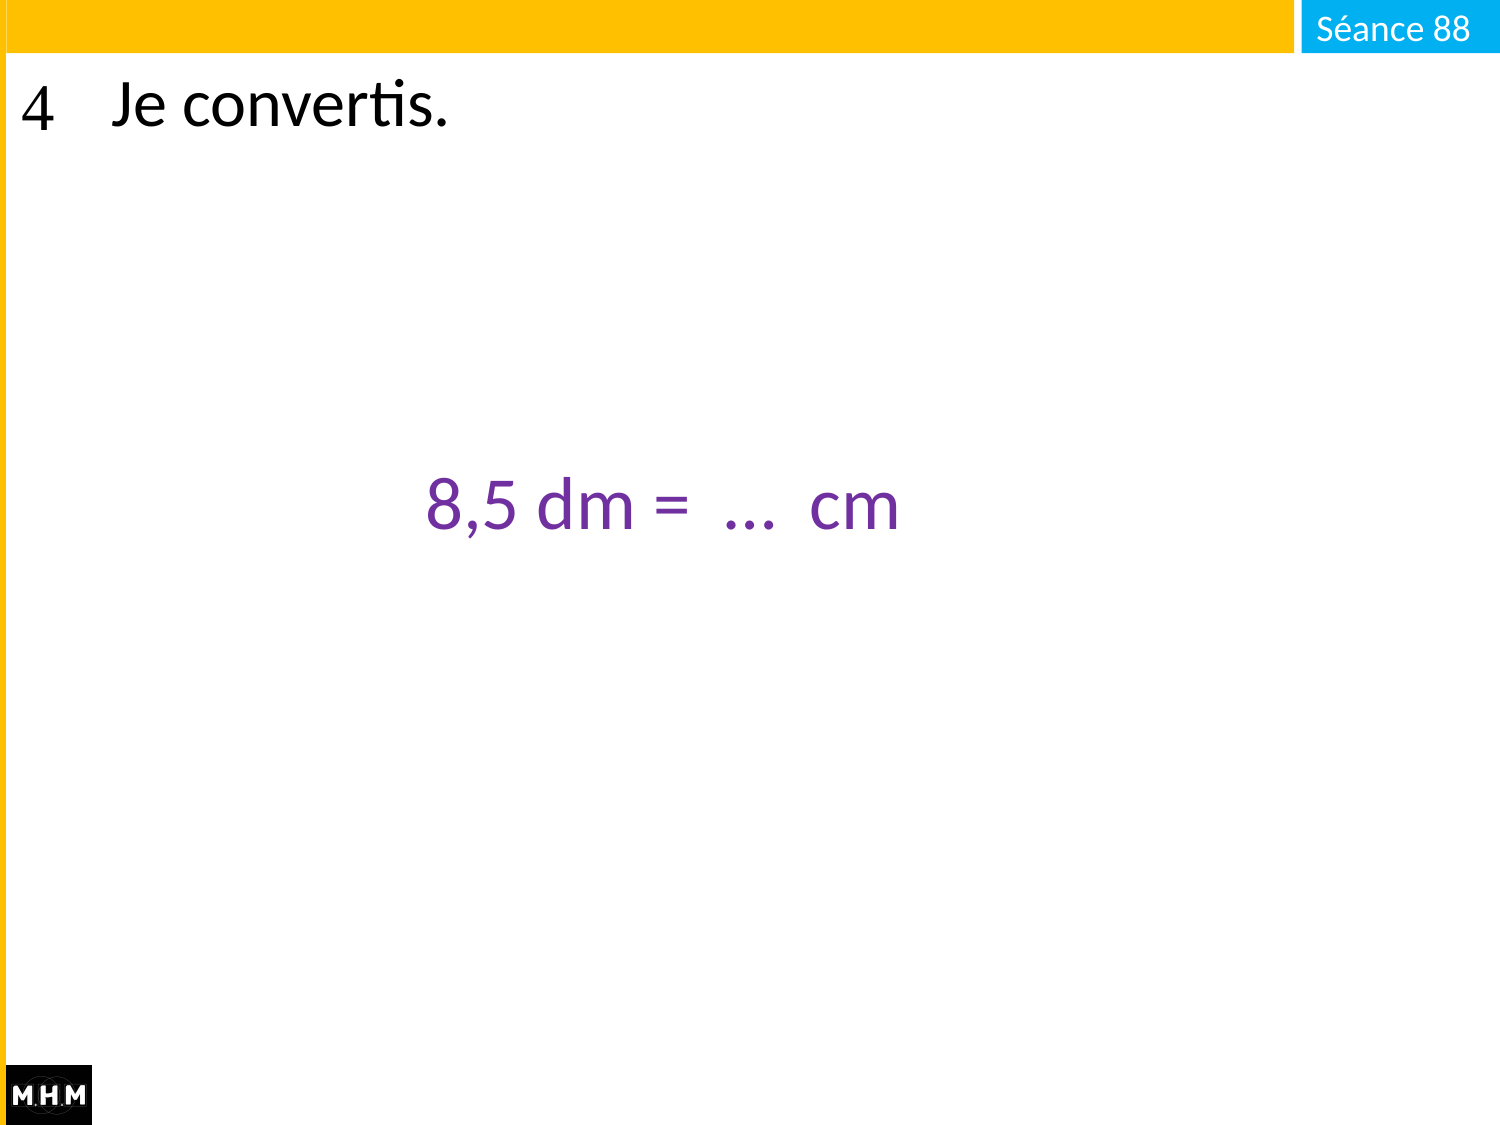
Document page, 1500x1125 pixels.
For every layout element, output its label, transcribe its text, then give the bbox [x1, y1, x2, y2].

title Je convertis. [96, 60, 1391, 150]
picture [6, 1065, 92, 1125]
text_box 8,5 dm = … cm [410, 447, 1249, 552]
